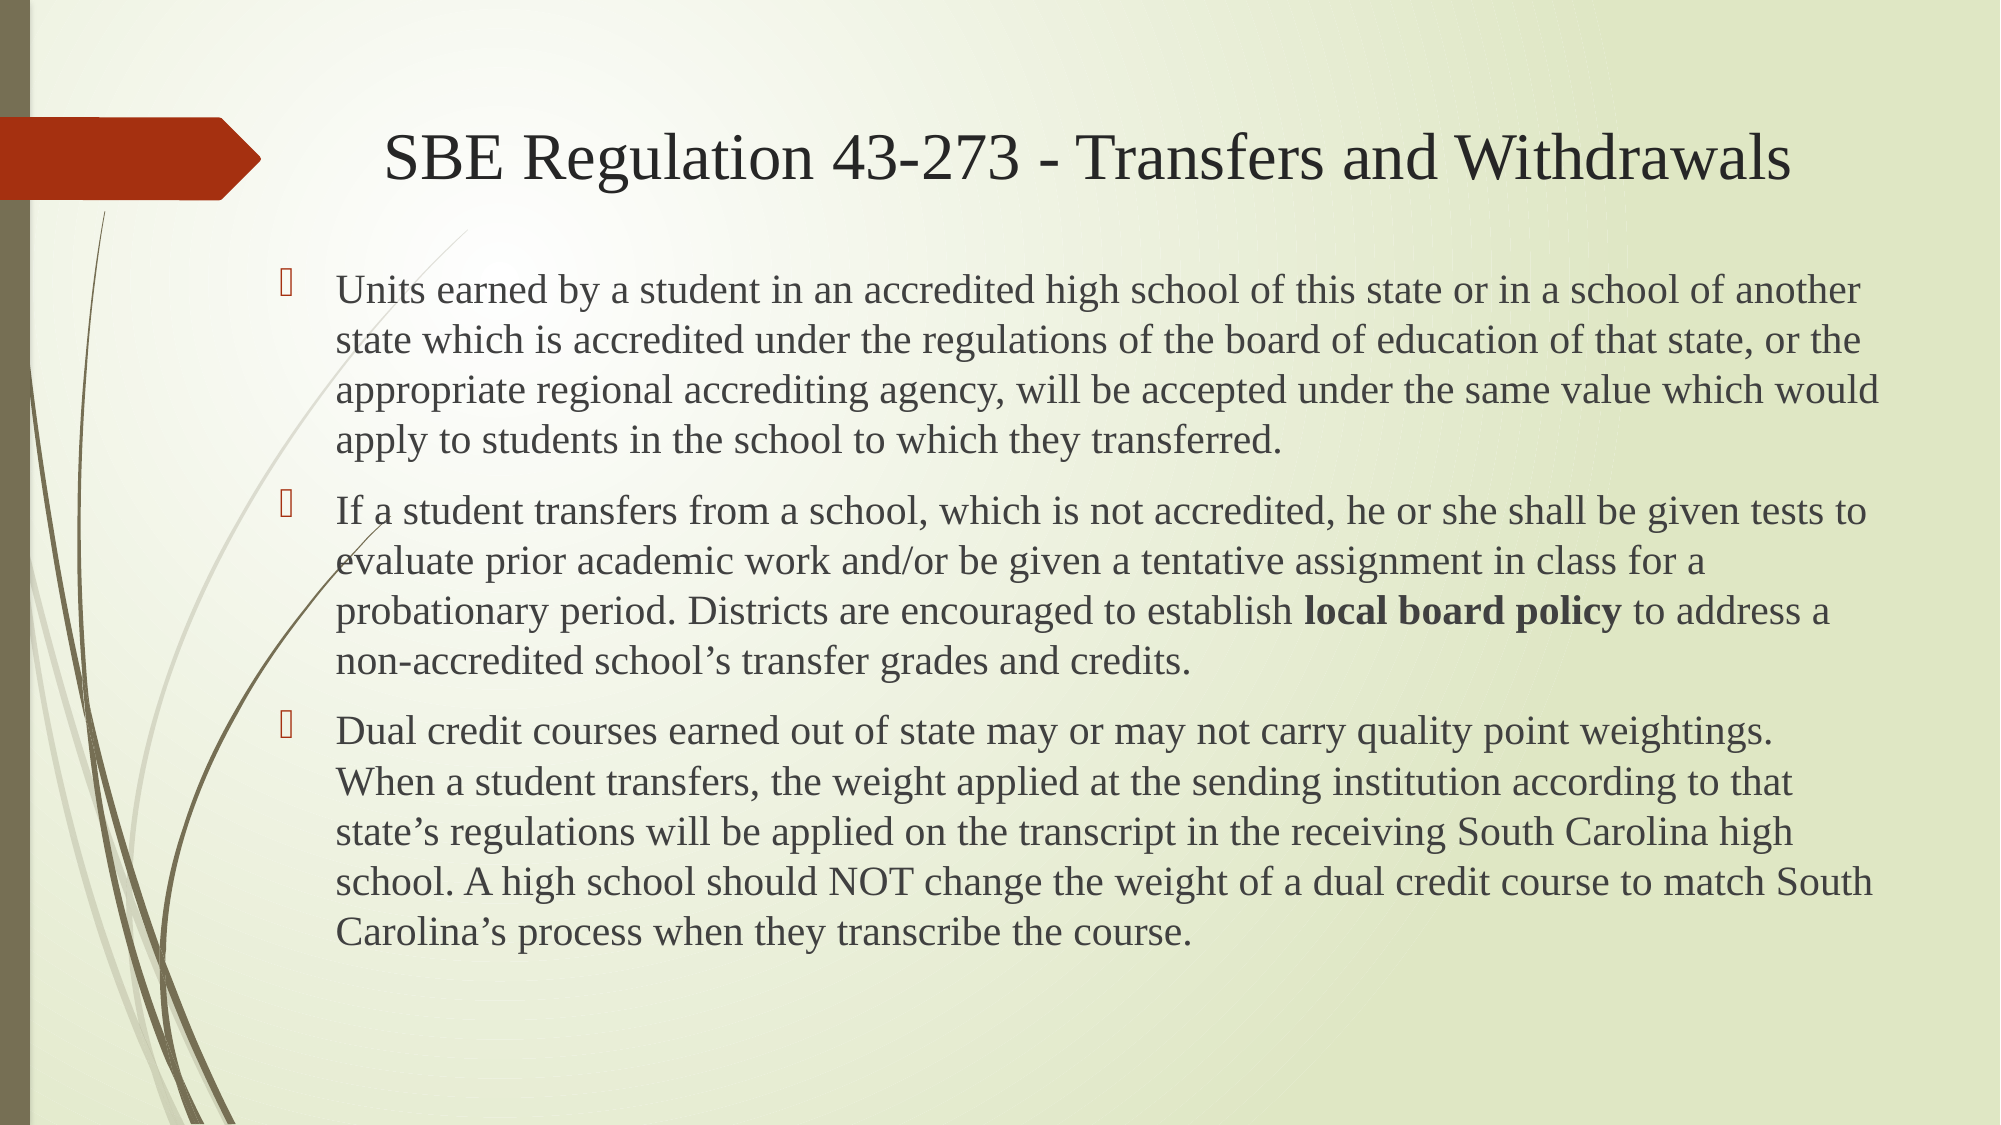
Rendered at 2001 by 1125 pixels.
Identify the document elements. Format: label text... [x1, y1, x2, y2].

list Units earned by a student in an accredited high school of this state or in a school of another state which is accredited under the regulations of the board of education of that state, or the appropriate regional accrediting agency, will be accepted under the same value which would apply to students in the school to which they transferred. If a student transfers from a school, which is not accredited, he or she shall be given tests to evaluate prior academic work and/or be given a tentative assignment in class for a probationary period. Districts are encouraged to establish local board policy to address a non-accredited school’s transfer grades and credits. Dual credit courses earned out of state may or may not carry quality point weightings. When a student transfers, the weight applied at the sending institution according to that state’s regulations will be applied on the transcript in the receiving South Carolina high school. A high school should NOT change the weight of a dual credit course to match South Carolina’s process when they transcribe the course. [264, 254, 1899, 1052]
title SBE Regulation 43-273 - Transfers and Withdrawals [264, 105, 1915, 254]
